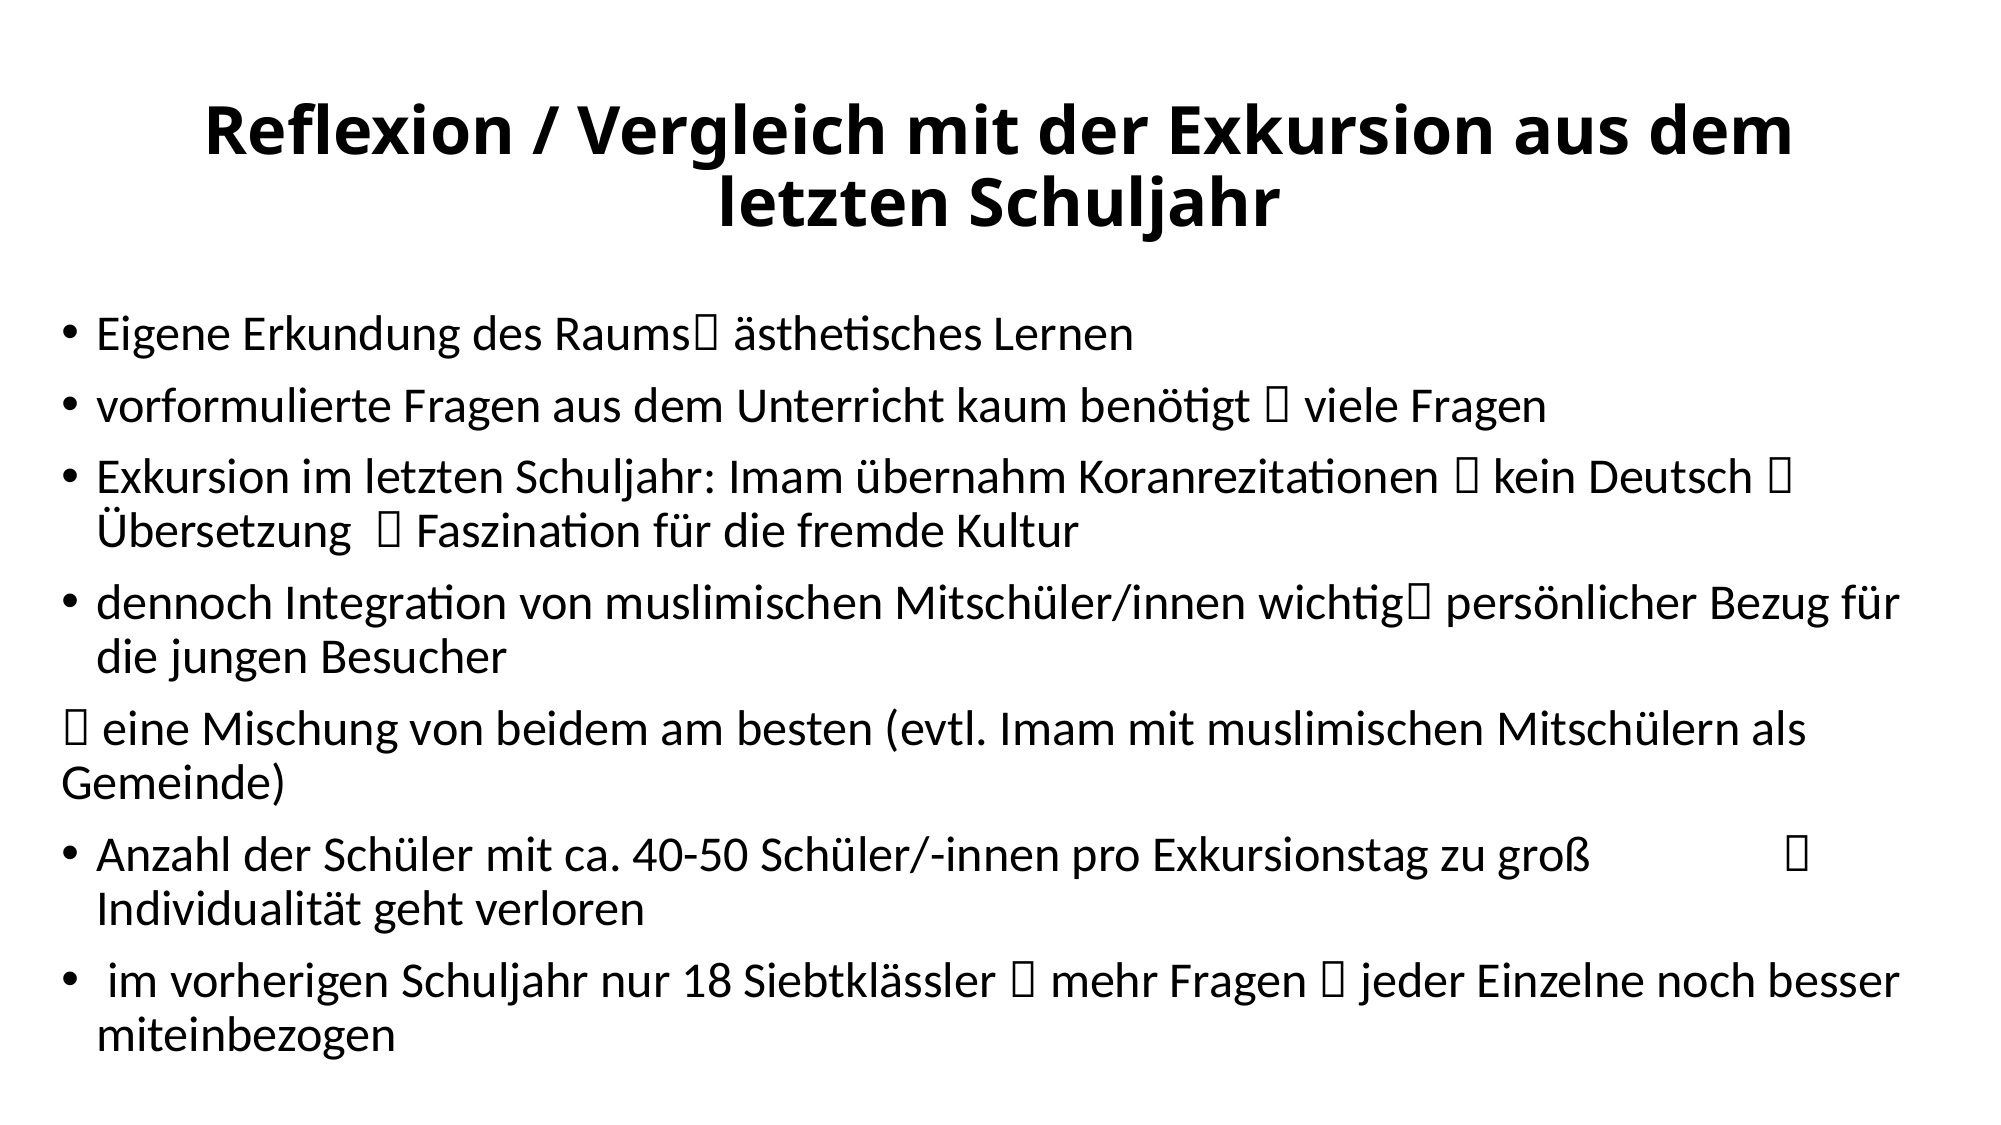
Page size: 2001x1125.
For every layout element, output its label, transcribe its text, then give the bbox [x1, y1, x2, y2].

list Eigene Erkundung des Raums ästhetisches Lernen vorformulierte Fragen aus dem Unterricht kaum benötigt  viele Fragen Exkursion im letzten Schuljahr: Imam übernahm Koranrezitationen  kein Deutsch  Übersetzung  Faszination für die fremde Kultur dennoch Integration von muslimischen Mitschüler/innen wichtig persönlicher Bezug für die jungen Besucher  eine Mischung von beidem am besten (evtl. Imam mit muslimischen Mitschülern als Gemeinde) Anzahl der Schüler mit ca. 40-50 Schüler/-innen pro Exkursionstag zu groß  Individualität geht verloren im vorherigen Schuljahr nur 18 Siebtklässler  mehr Fragen  jeder Einzelne noch besser miteinbezogen [46, 299, 1974, 1074]
title Reflexion / Vergleich mit der Exkursion aus dem letzten Schuljahr [137, 59, 1863, 278]
